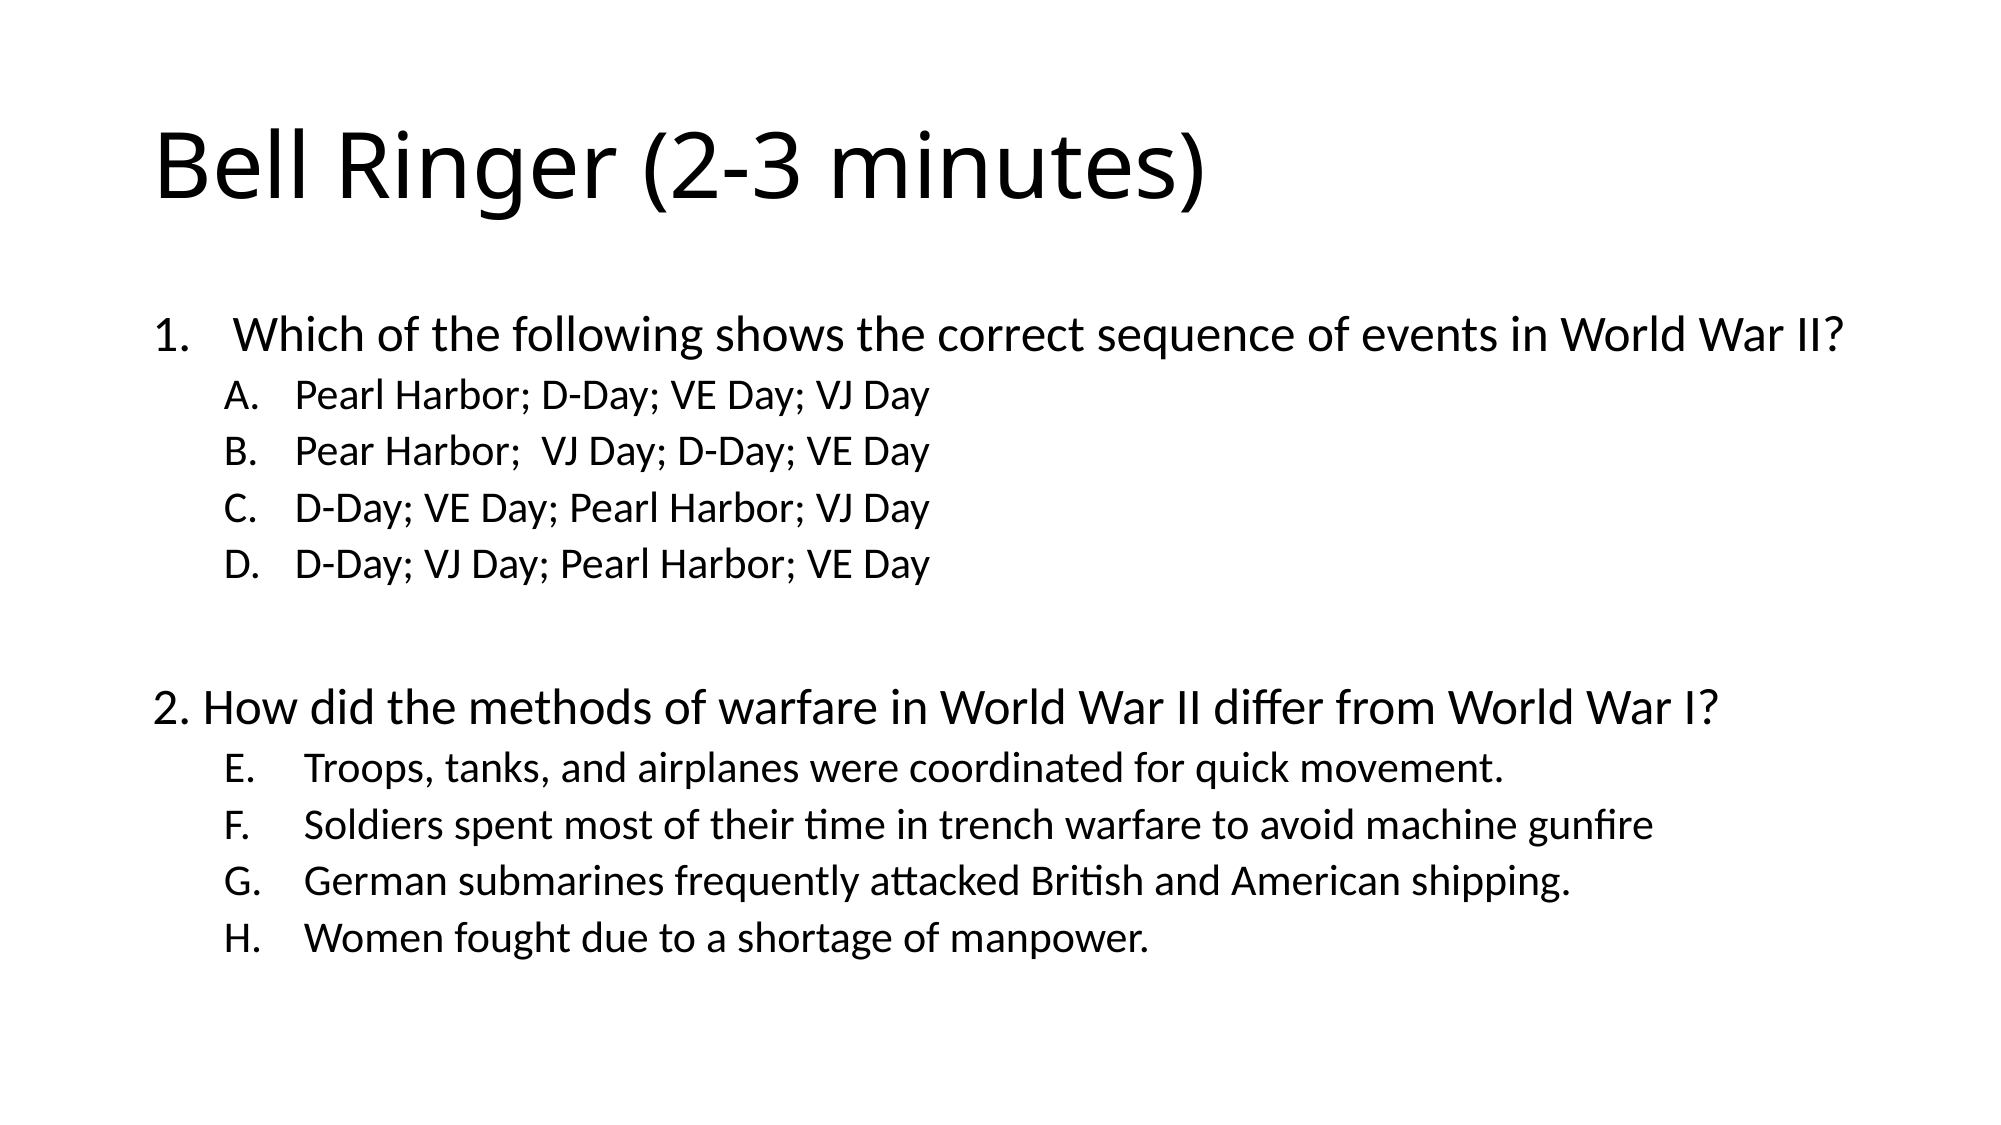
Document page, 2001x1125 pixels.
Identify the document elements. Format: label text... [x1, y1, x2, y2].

list Which of the following shows the correct sequence of events in World War II? Pearl Harbor; D-Day; VE Day; VJ Day Pear Harbor; VJ Day; D-Day; VE Day D-Day; VE Day; Pearl Harbor; VJ Day D-Day; VJ Day; Pearl Harbor; VE Day 2. How did the methods of warfare in World War II differ from World War I? Troops, tanks, and airplanes were coordinated for quick movement. Soldiers spent most of their time in trench warfare to avoid machine gunfire German submarines frequently attacked British and American shipping. Women fought due to a shortage of manpower. [137, 299, 1863, 1014]
title Bell Ringer (2-3 minutes) [137, 59, 1863, 278]
